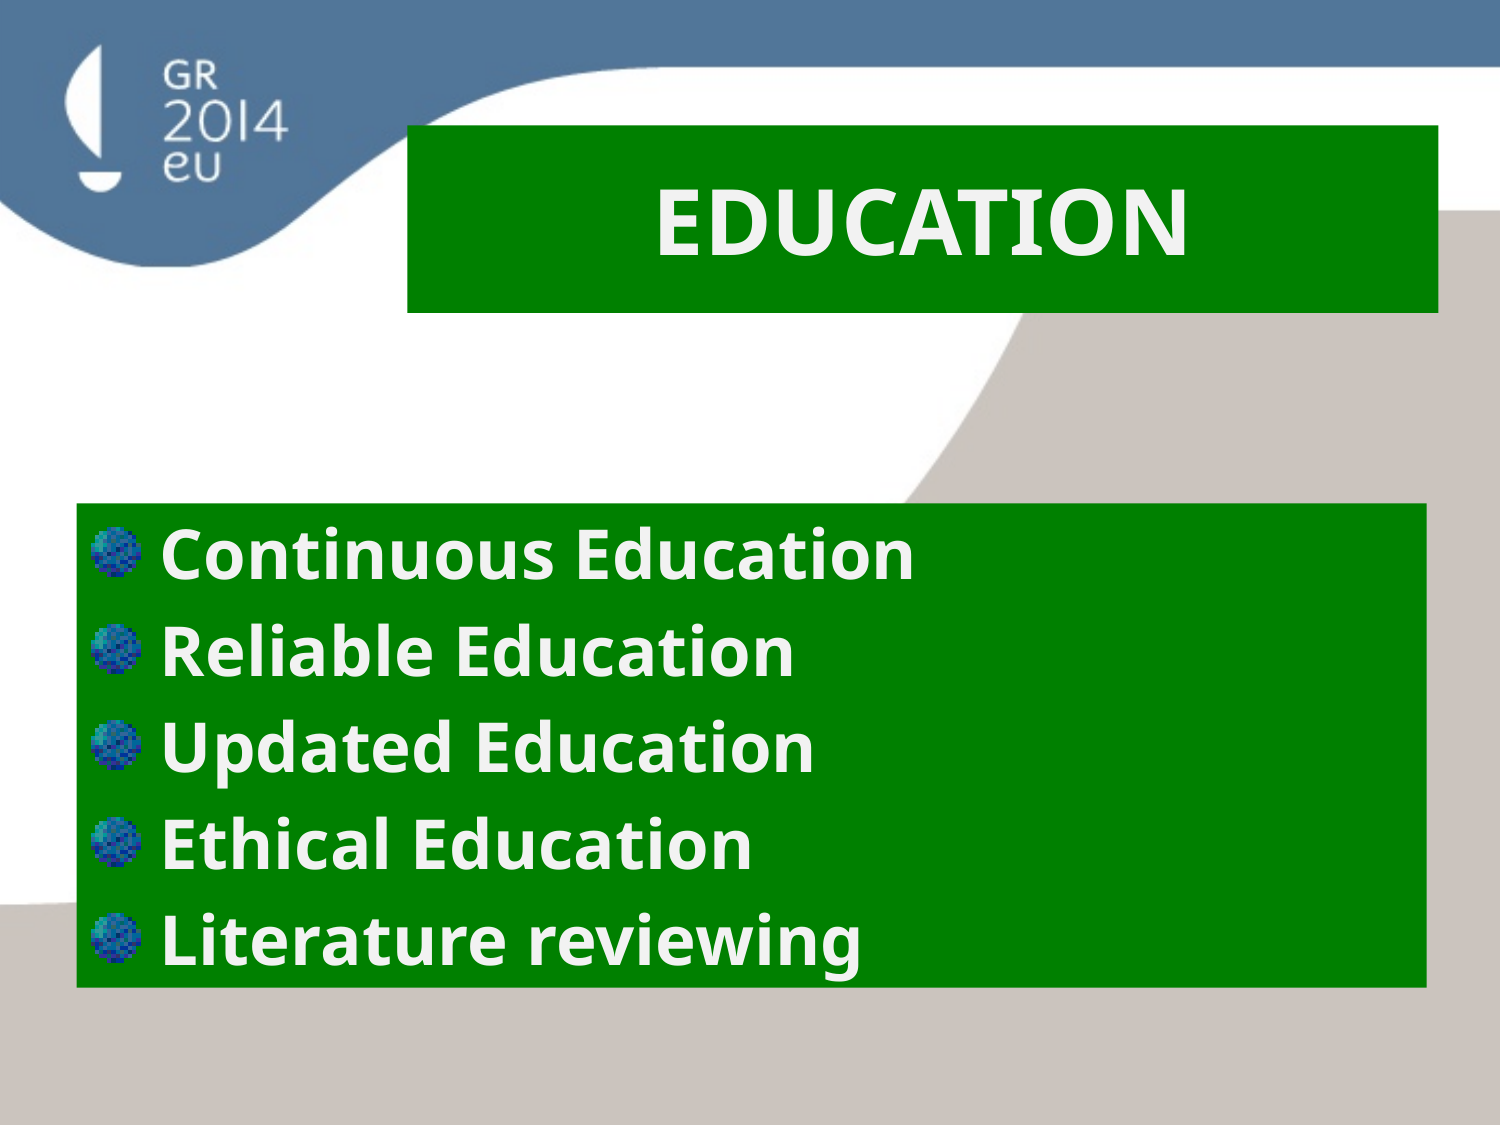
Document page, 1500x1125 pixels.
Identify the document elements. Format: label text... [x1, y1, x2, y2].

title EDUCATION [407, 125, 1439, 313]
list Continuous Education Reliable Education Updated Education Ethical Education Literature reviewing [76, 503, 1427, 988]
picture [91, 527, 141, 577]
picture [91, 817, 141, 867]
picture [91, 913, 141, 963]
picture [91, 624, 141, 674]
picture [91, 720, 141, 770]
